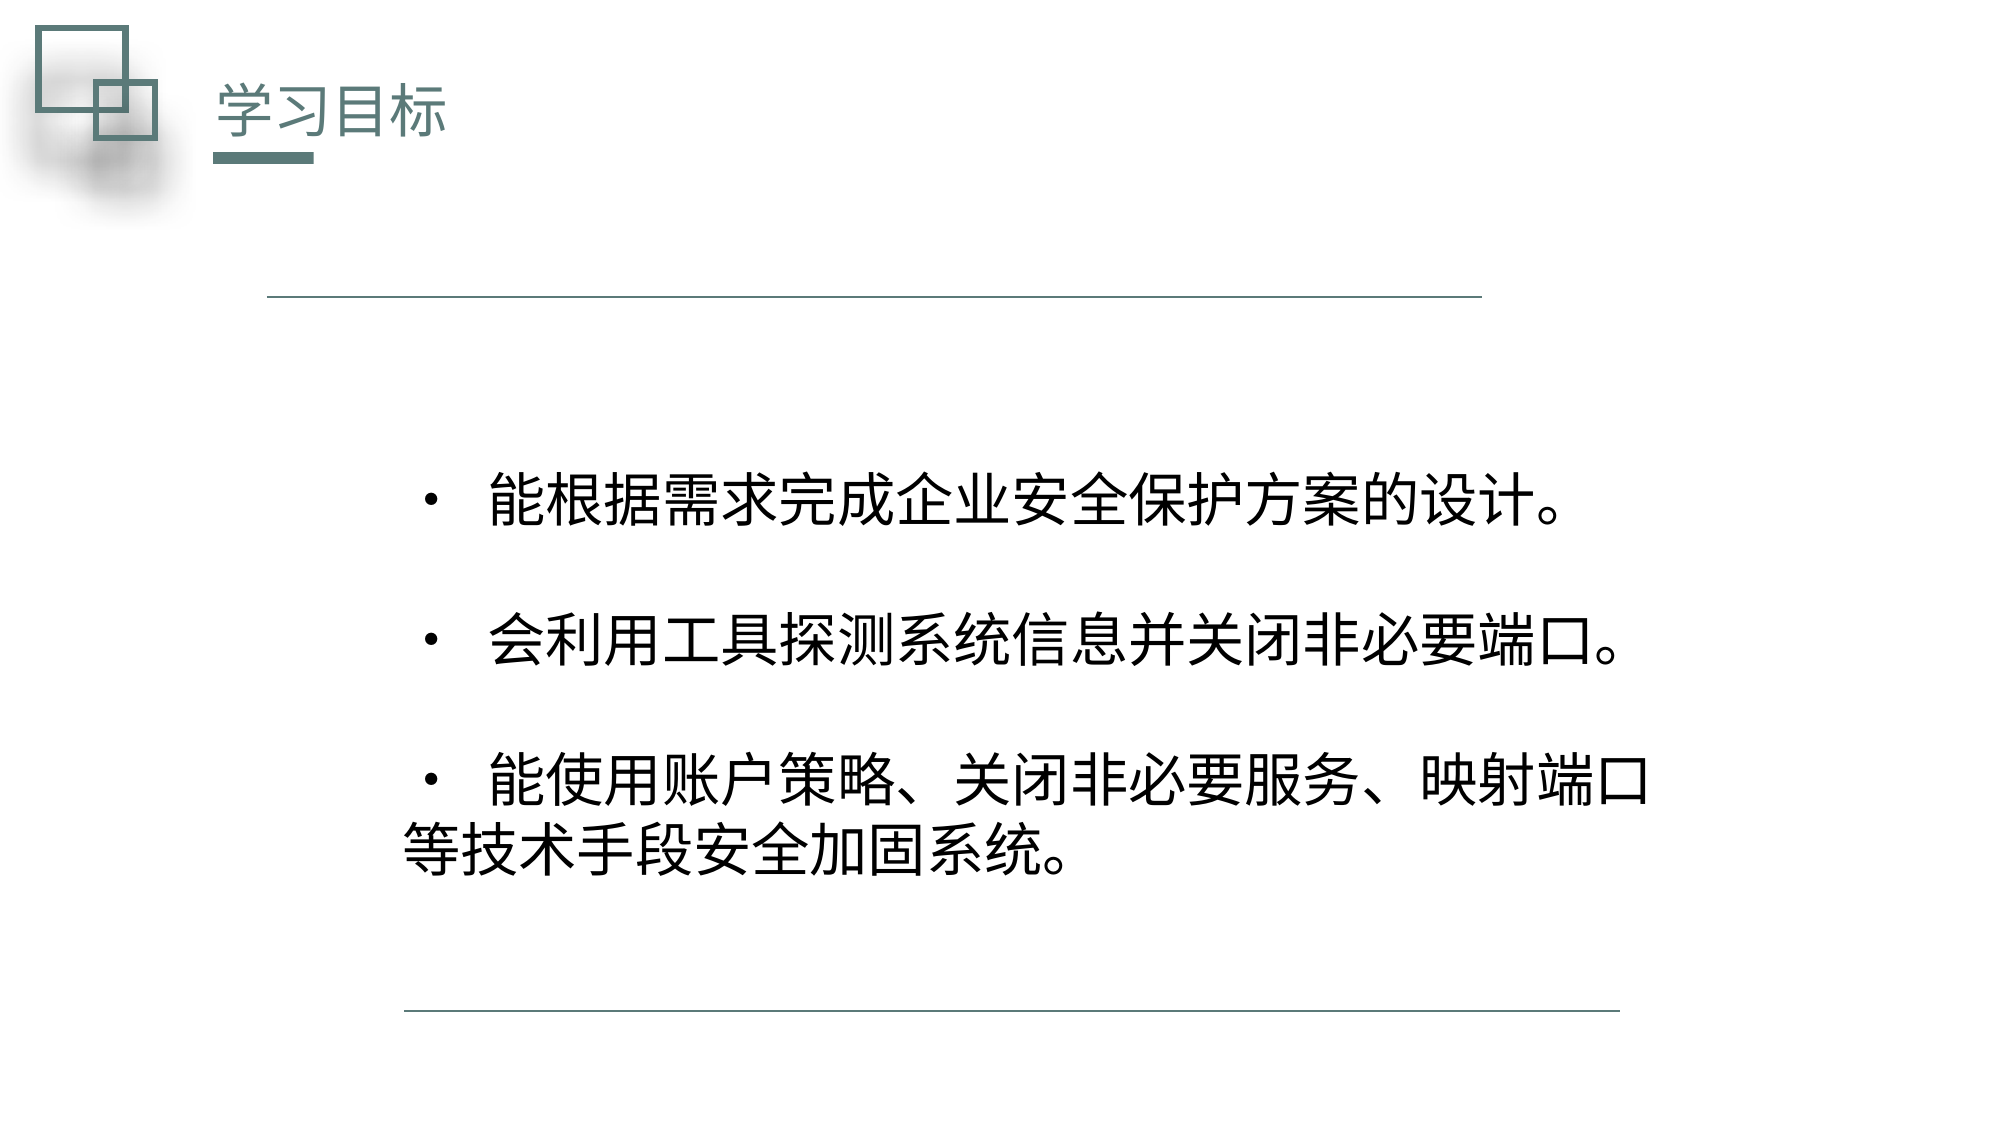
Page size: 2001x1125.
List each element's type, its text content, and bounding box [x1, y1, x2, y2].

text_box [95, 81, 156, 139]
text_box [37, 27, 127, 111]
text_box • 能根据需求完成企业安全保护方案的设计。 • 会利用工具探测系统信息并关闭非必要端口。 • 能使用账户策略、关闭非必要服务、映射端口等技术手段安全加固系统。 [1620, 455, 1718, 891]
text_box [266, 296, 1620, 1012]
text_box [173, 66, 481, 164]
